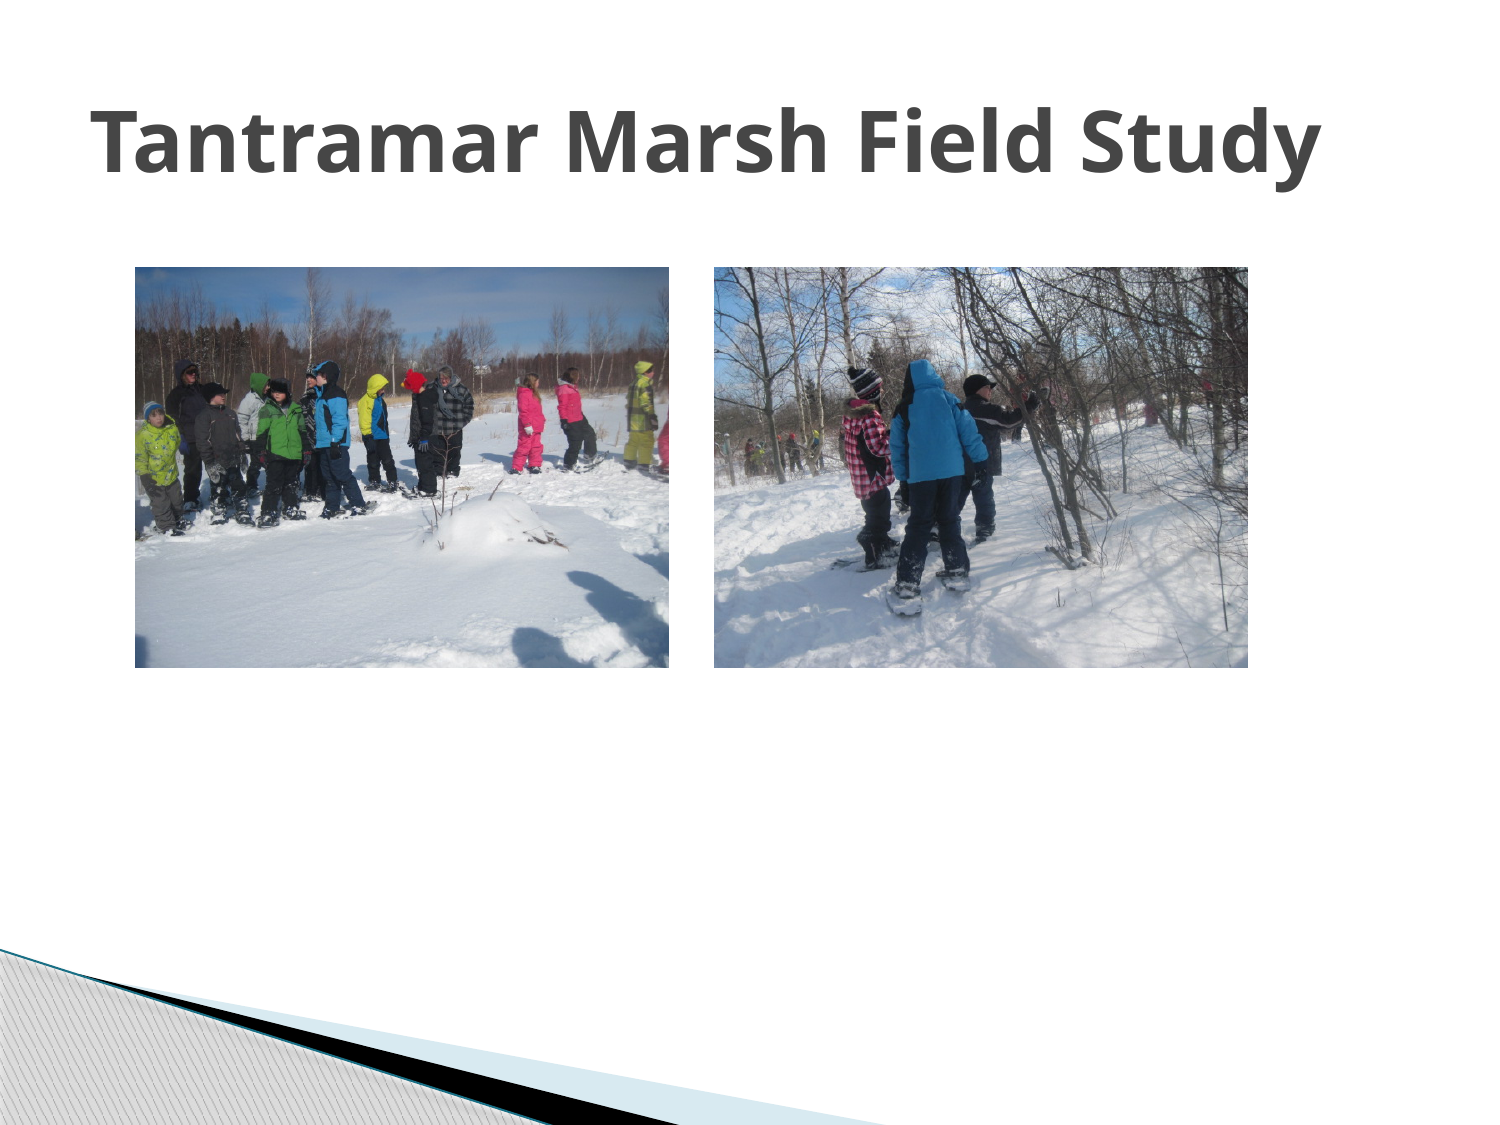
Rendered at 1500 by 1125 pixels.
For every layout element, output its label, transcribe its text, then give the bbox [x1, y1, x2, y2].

picture [714, 266, 1249, 668]
title Tantramar Marsh Field Study [75, 45, 1425, 233]
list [135, 266, 670, 668]
